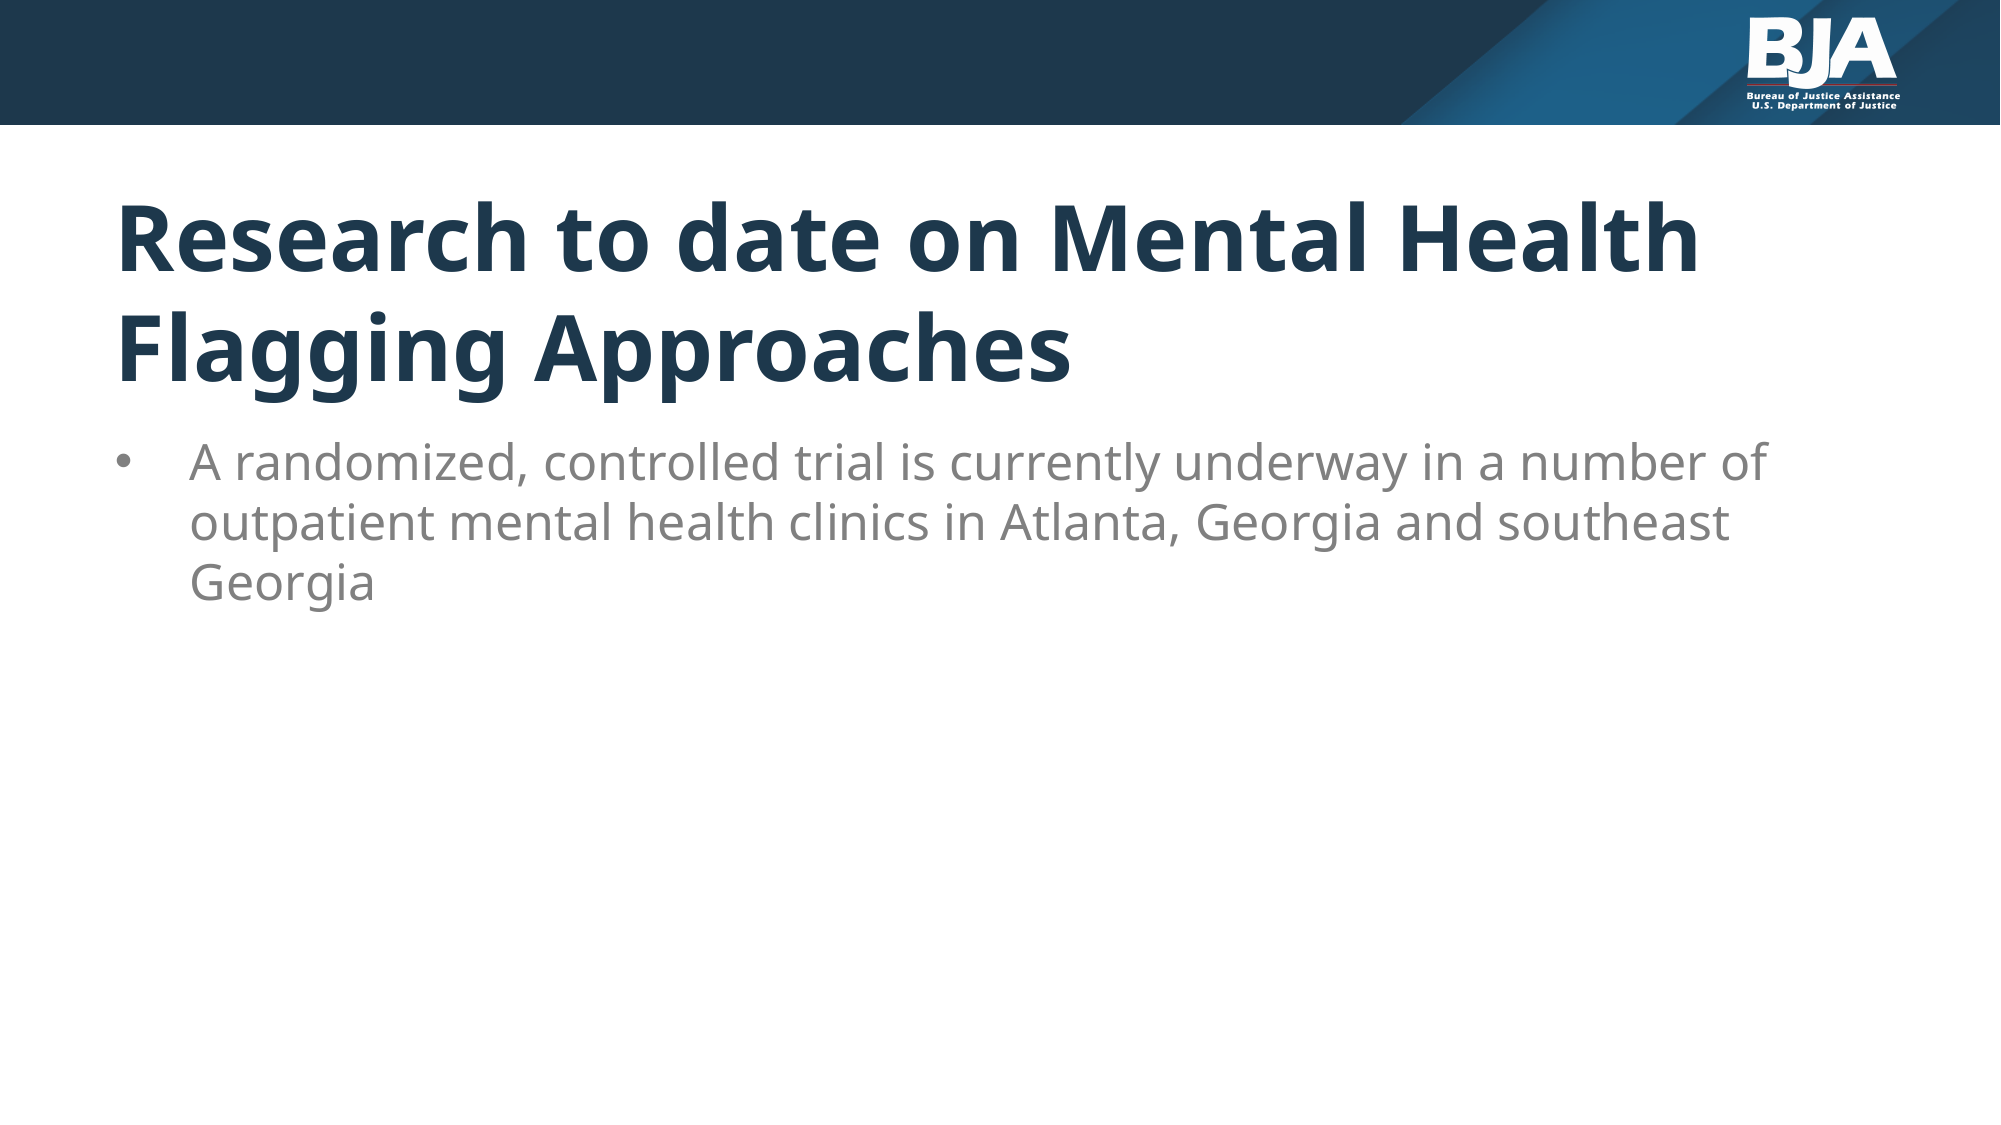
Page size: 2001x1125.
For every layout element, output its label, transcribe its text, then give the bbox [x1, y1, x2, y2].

list A randomized, controlled trial is currently underway in a number of outpatient mental health clinics in Atlanta, Georgia and southeast Georgia [99, 422, 1900, 1005]
picture [0, 0, 2000, 125]
title Research to date on Mental Health Flagging Approaches [99, 196, 1900, 384]
